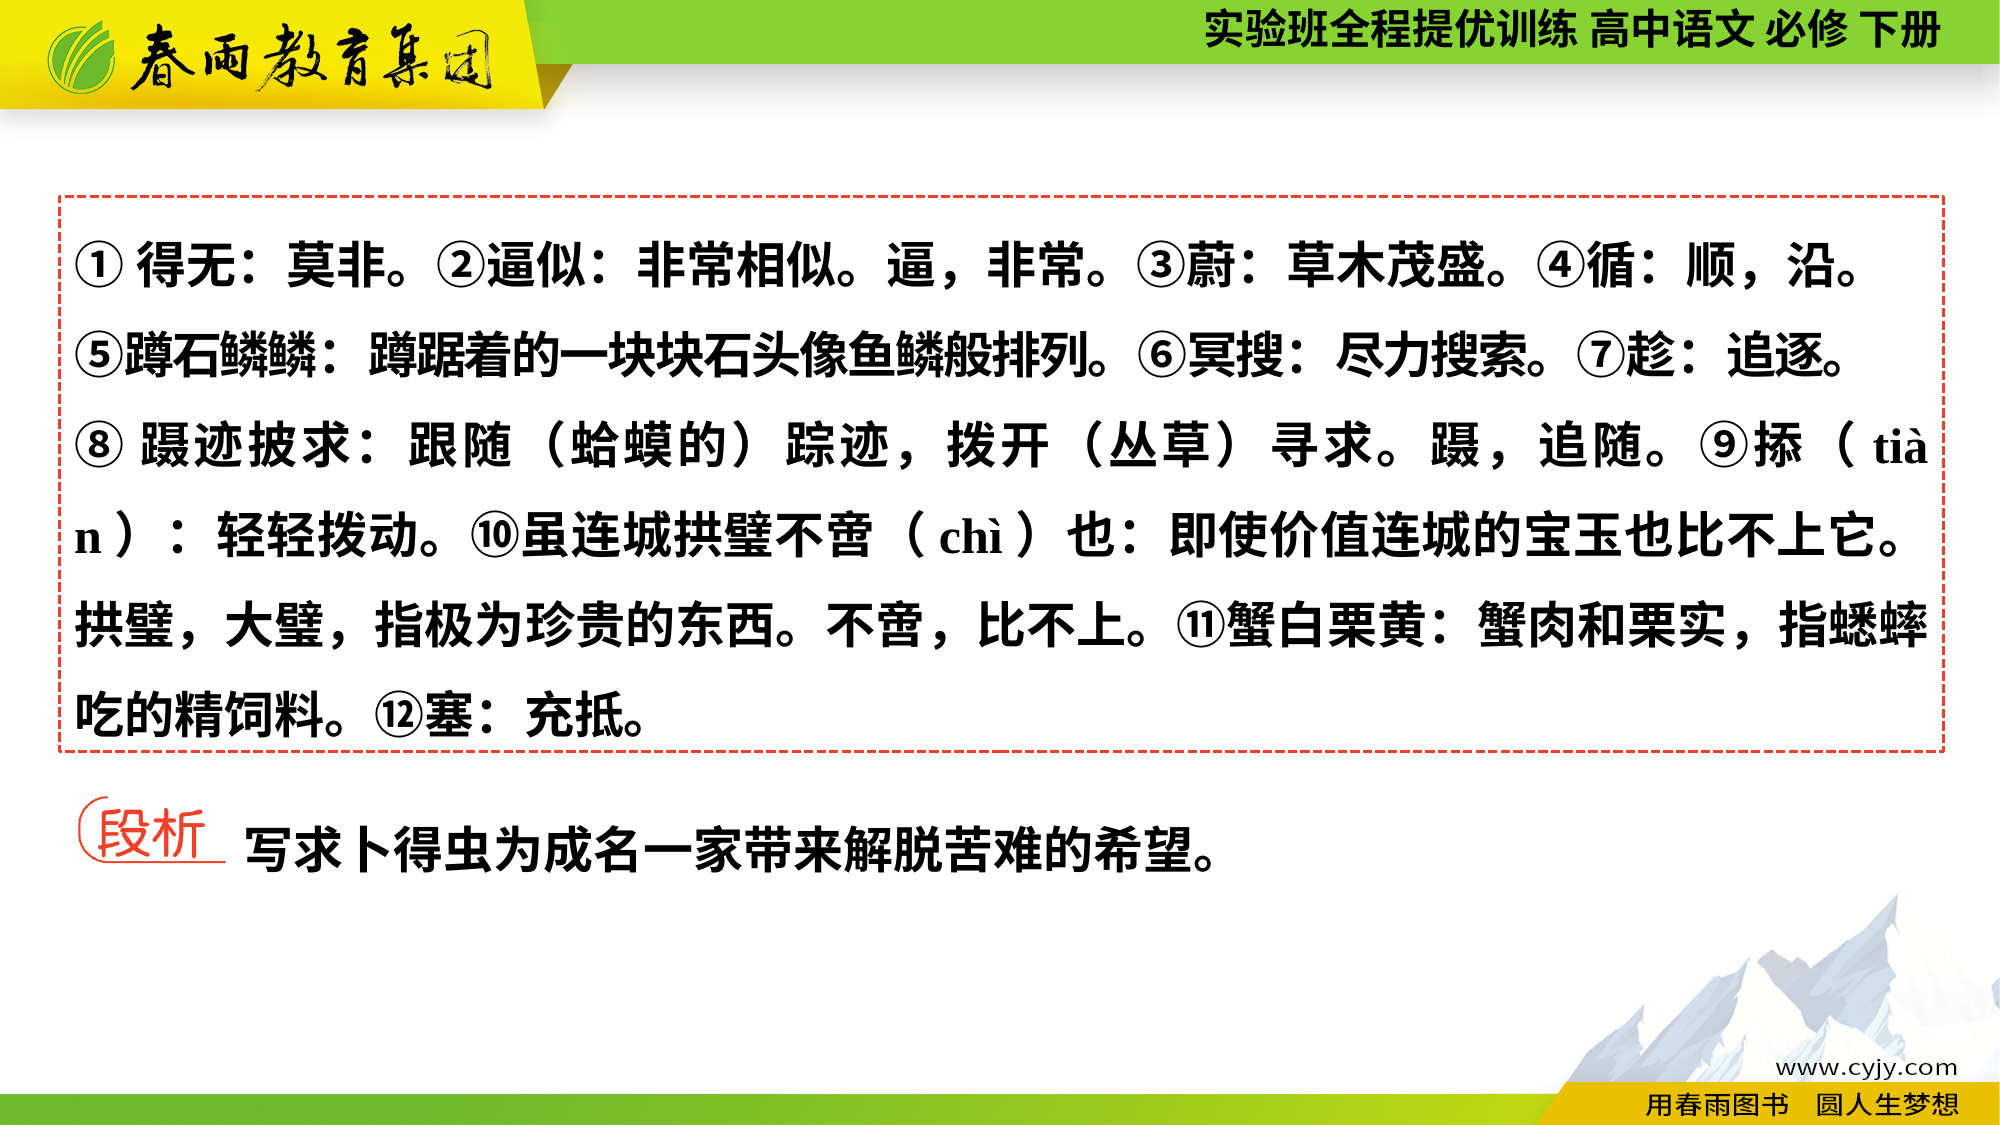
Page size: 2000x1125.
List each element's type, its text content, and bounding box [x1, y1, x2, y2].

picture [0, 0, 2000, 1125]
text_box ①得无：莫非。②逼似：非常相似。逼，非常。③蔚：草木茂盛。④循：顺，沿。⑤蹲石鳞鳞：蹲踞着的一块块石头像鱼鳞般排列。⑥冥搜：尽力搜索。⑦趁：追逐。 ⑧蹑迹披求：跟随（蛤蟆的）踪迹，拨开（丛草）寻求。蹑，追随。⑨掭（tiàn）：轻轻拨动。⑩虽连城拱璧不啻（chì）也：即使价值连城的宝玉也比不上它。拱璧，大璧，指极为珍贵的东西。不啻，比不上。⑪蟹白栗黄：蟹肉和栗实，指蟋蟀吃的精饲料。⑫塞：充抵。 [59, 196, 1944, 752]
text_box 写求卜得虫为成名一家带来解脱苦难的希望。 [59, 780, 1944, 886]
